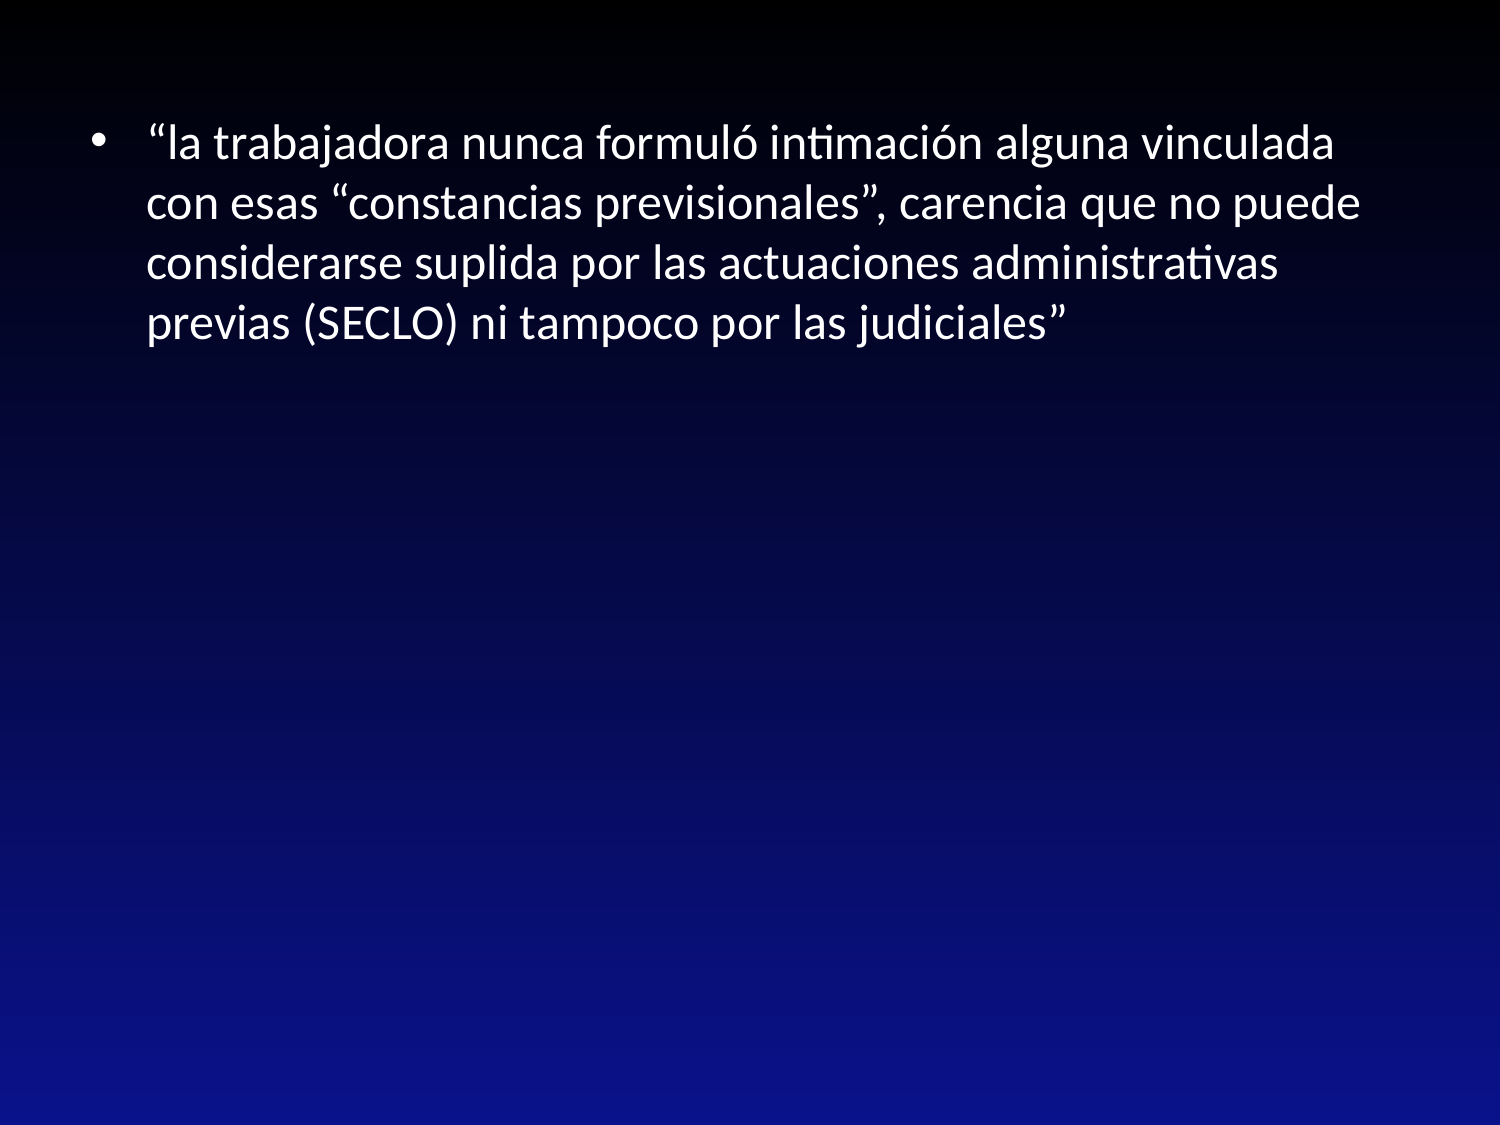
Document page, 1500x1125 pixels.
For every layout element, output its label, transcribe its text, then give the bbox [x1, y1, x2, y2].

list “la trabajadora nunca formuló intimación alguna vinculada con esas “constancias previsionales”, carencia que no puede considerarse suplida por las actuaciones administrativas previas (SECLO) ni tampoco por las judiciales” [74, 101, 1426, 1006]
